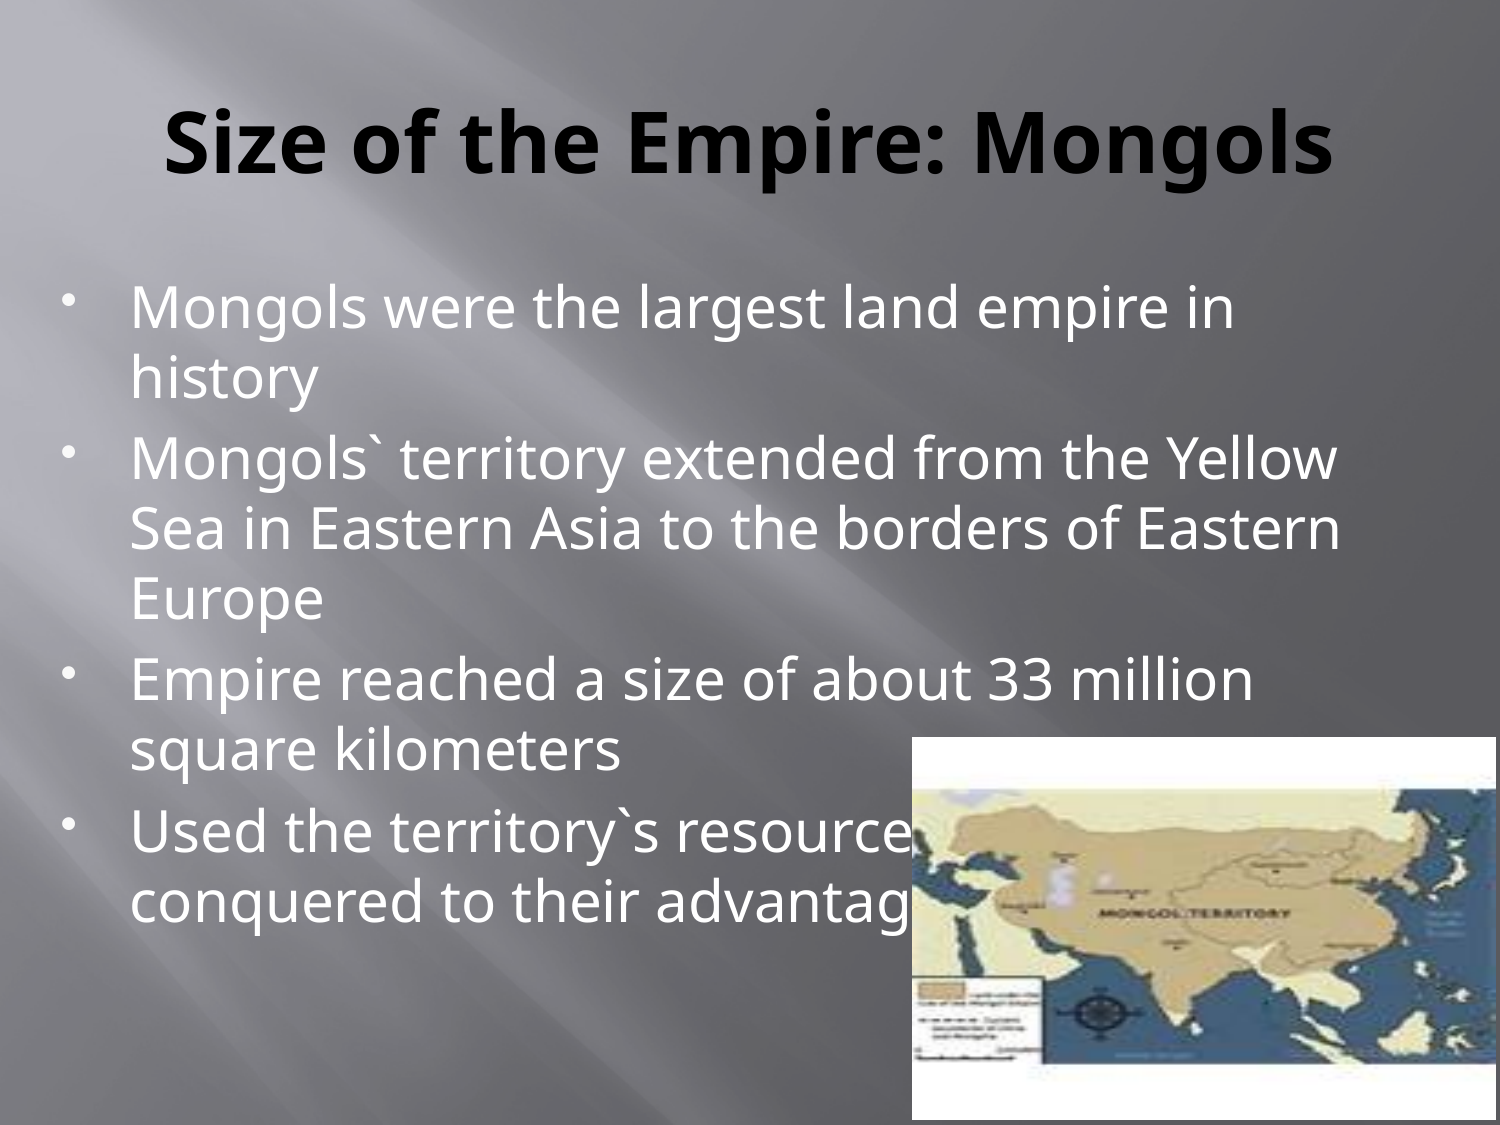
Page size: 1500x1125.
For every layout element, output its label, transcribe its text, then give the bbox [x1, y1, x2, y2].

list Mongols were the largest land empire in history Mongols` territory extended from the Yellow Sea in Eastern Asia to the borders of Eastern Europe Empire reached a size of about 33 million square kilometers Used the territory`s resources that they conquered to their advantage [24, 262, 1426, 1036]
picture [912, 737, 1496, 1120]
title Size of the Empire: Mongols [75, 45, 1425, 233]
